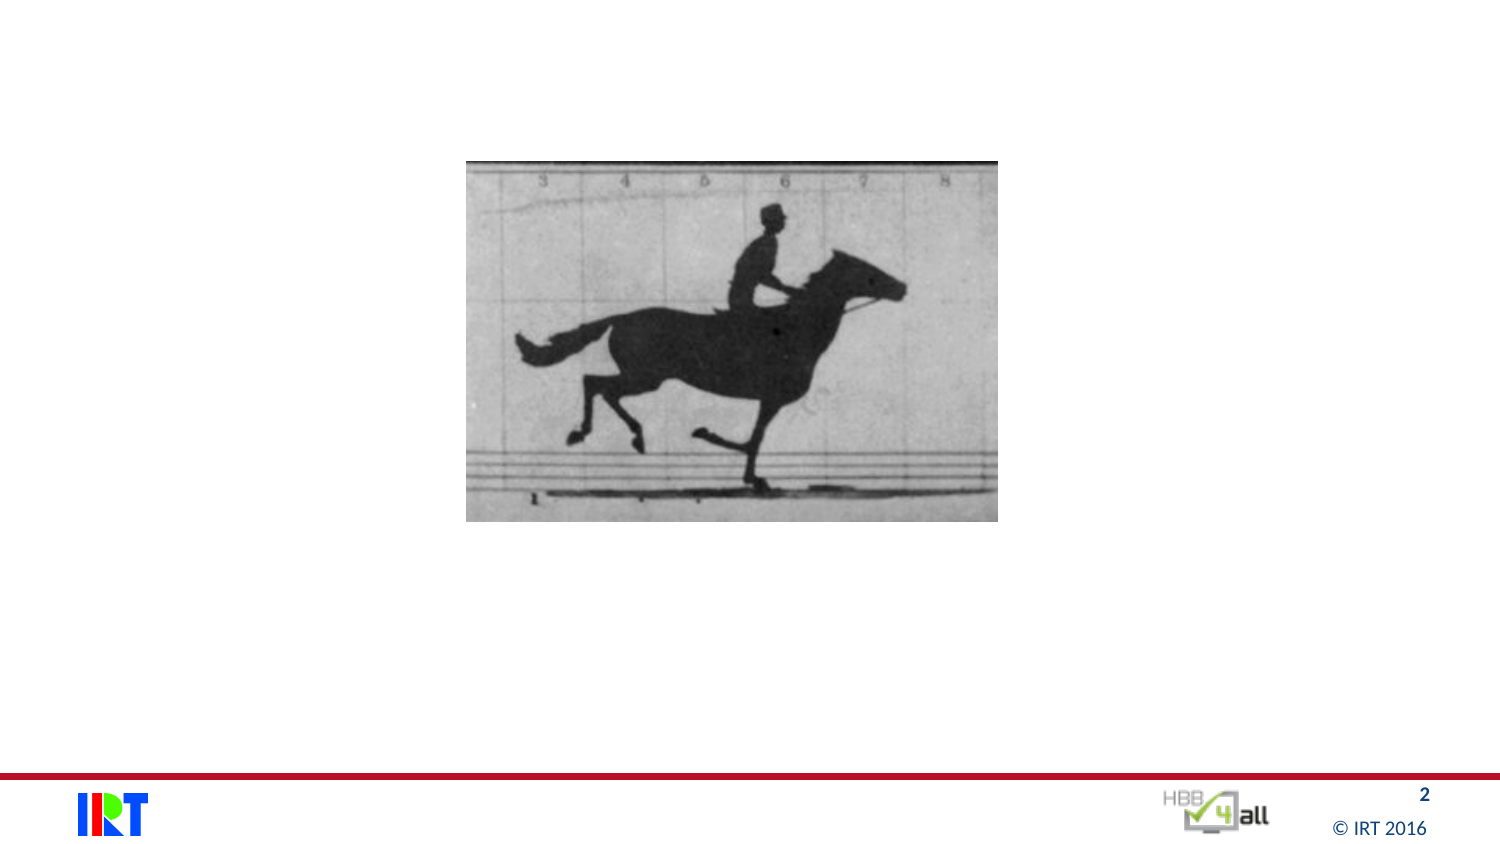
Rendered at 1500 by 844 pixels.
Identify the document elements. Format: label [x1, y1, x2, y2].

picture [1163, 787, 1270, 844]
picture [466, 161, 998, 522]
picture [78, 793, 148, 836]
